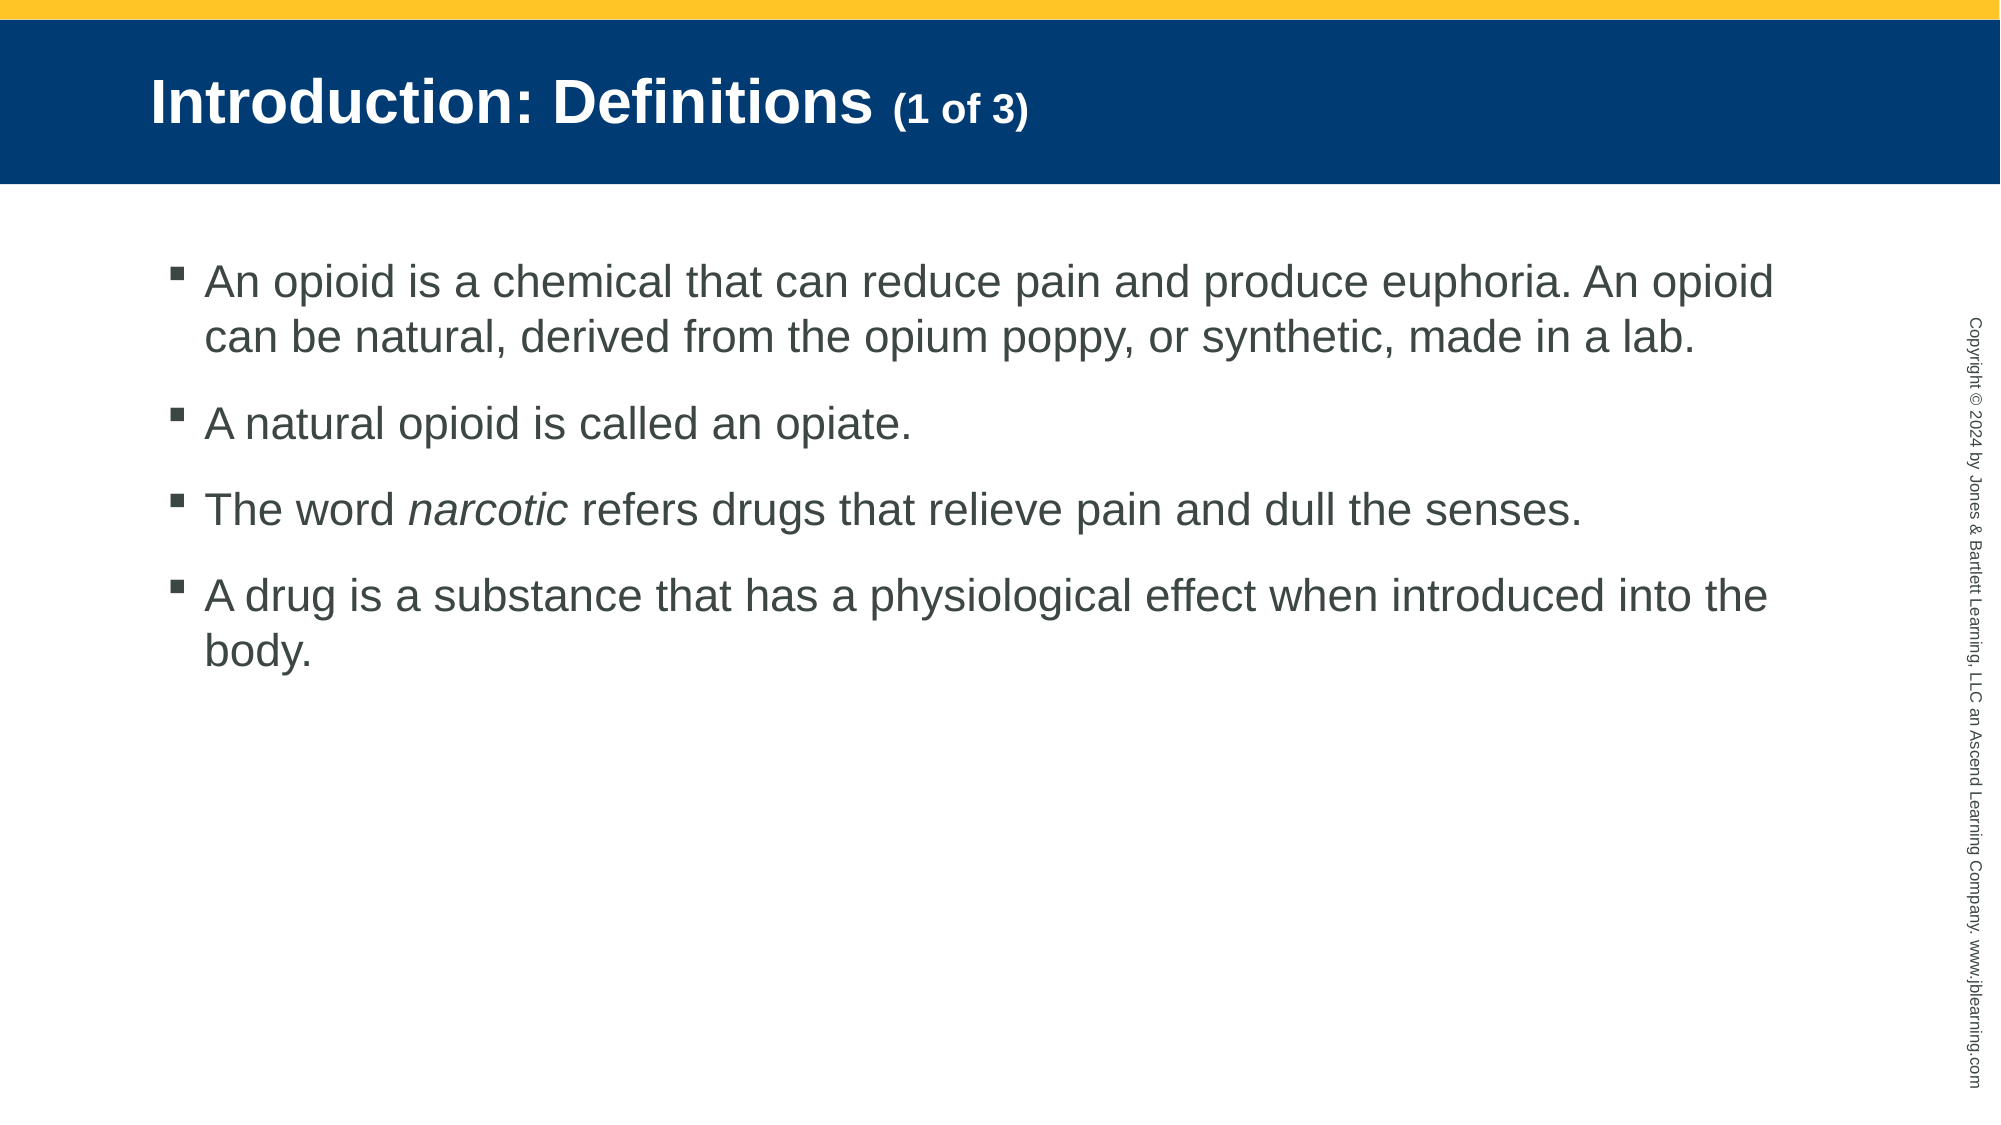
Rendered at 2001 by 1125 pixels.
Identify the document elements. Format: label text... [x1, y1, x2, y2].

title Introduction: Definitions (1 of 3) [0, 19, 2000, 185]
list An opioid is a chemical that can reduce pain and produce euphoria. An opioid can be natural, derived from the opium poppy, or synthetic, made in a lab. A natural opioid is called an opiate. The word narcotic refers drugs that relieve pain and dull the senses. A drug is a substance that has a physiological effect when introduced into the body. [151, 244, 1840, 1016]
